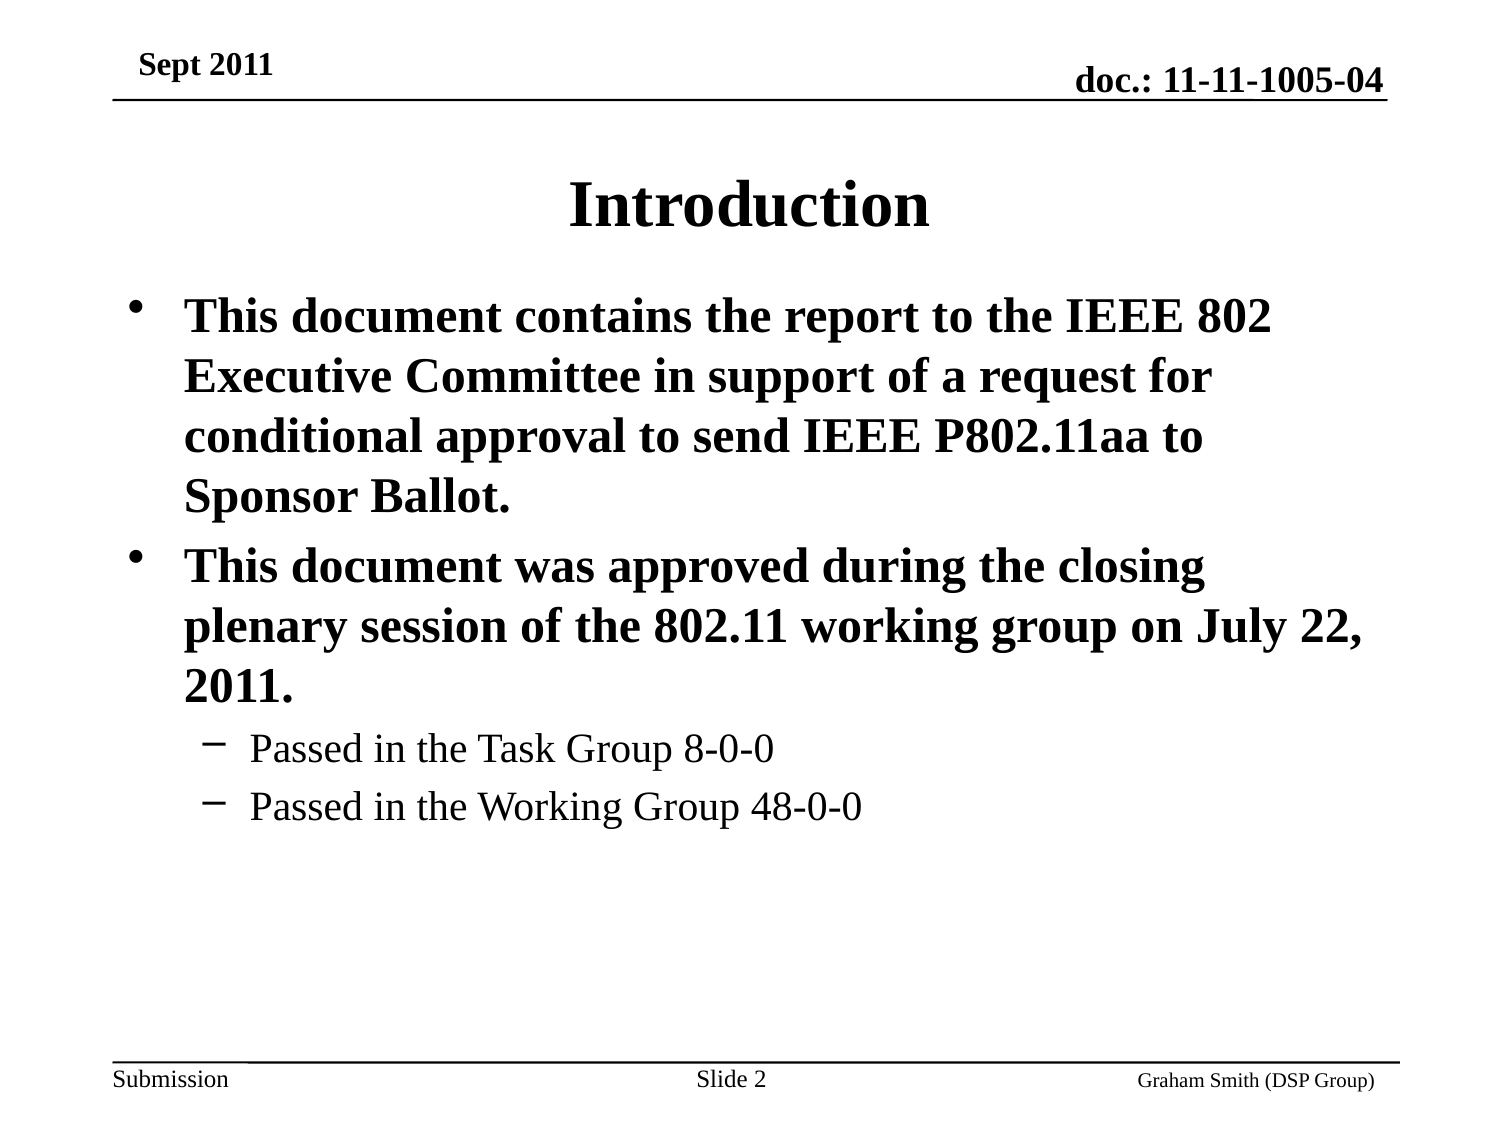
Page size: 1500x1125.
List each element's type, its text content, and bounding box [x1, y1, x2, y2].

title Introduction [112, 112, 1388, 274]
slide_number Slide 2 [687, 1062, 776, 1093]
list This document contains the report to the IEEE 802 Executive Committee in support of a request for conditional approval to send IEEE P802.11aa to Sponsor Ballot. This document was approved during the closing plenary session of the 802.11 working group on July 22, 2011. Passed in the Task Group 8-0-0 Passed in the Working Group 48-0-0 [112, 274, 1388, 1001]
